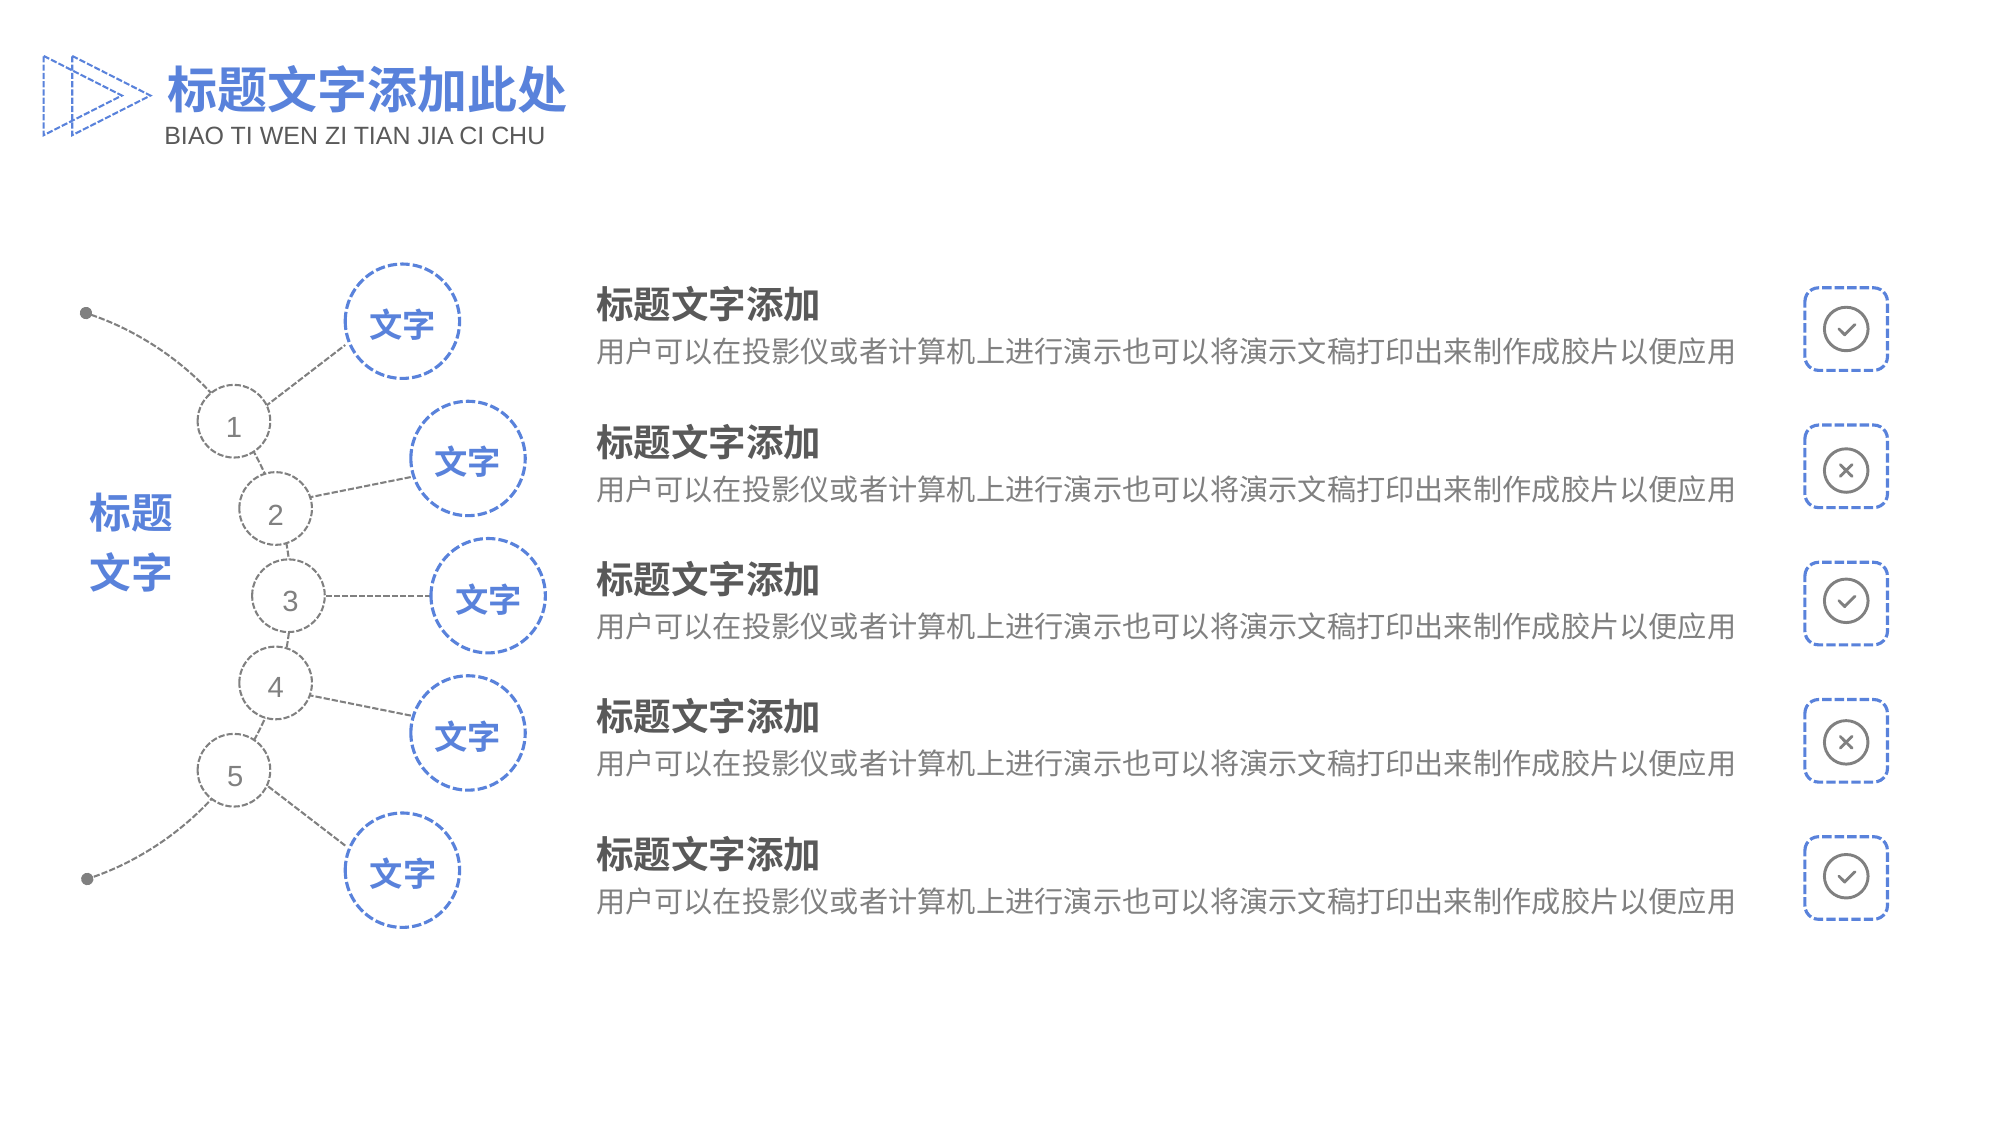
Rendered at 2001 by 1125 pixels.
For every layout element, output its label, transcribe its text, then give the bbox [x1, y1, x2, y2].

text_box 文字 [345, 838, 461, 901]
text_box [581, 539, 1916, 652]
text_box [252, 645, 299, 654]
text_box 2 [239, 482, 312, 539]
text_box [581, 264, 1916, 377]
text_box [420, 674, 517, 700]
text_box [208, 383, 252, 394]
text_box [418, 489, 518, 517]
text_box [71, 55, 152, 137]
text_box 文字 [410, 426, 526, 489]
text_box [581, 676, 1916, 789]
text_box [252, 344, 346, 417]
text_box [419, 400, 517, 426]
text_box [211, 800, 252, 808]
text_box 文字 [430, 563, 546, 627]
text_box [0, 307, 290, 886]
text_box [263, 558, 314, 568]
text_box [265, 625, 310, 634]
text_box [251, 711, 293, 721]
text_box [210, 732, 259, 742]
text_box [353, 812, 451, 838]
text_box BIAO TI WEN ZI TIAN JIA CI CHU [149, 112, 582, 157]
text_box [581, 402, 1916, 515]
text_box 标题文字添加此处 [152, 51, 583, 126]
text_box 标题 文字 [74, 469, 189, 605]
text_box [354, 263, 451, 288]
text_box [418, 764, 518, 792]
text_box 文字 [345, 288, 460, 352]
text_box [291, 477, 411, 501]
text_box [42, 55, 72, 137]
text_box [291, 691, 411, 716]
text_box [252, 773, 346, 846]
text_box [581, 814, 1916, 927]
text_box 4 [239, 654, 312, 711]
text_box [440, 537, 537, 563]
text_box [439, 627, 538, 654]
text_box 文字 [410, 700, 526, 764]
text_box 5 [198, 742, 272, 800]
text_box [249, 471, 296, 482]
text_box [353, 901, 452, 929]
text_box 3 [254, 568, 327, 625]
text_box [353, 352, 452, 380]
text_box [212, 452, 256, 459]
text_box [254, 539, 298, 546]
text_box 1 [197, 394, 271, 452]
